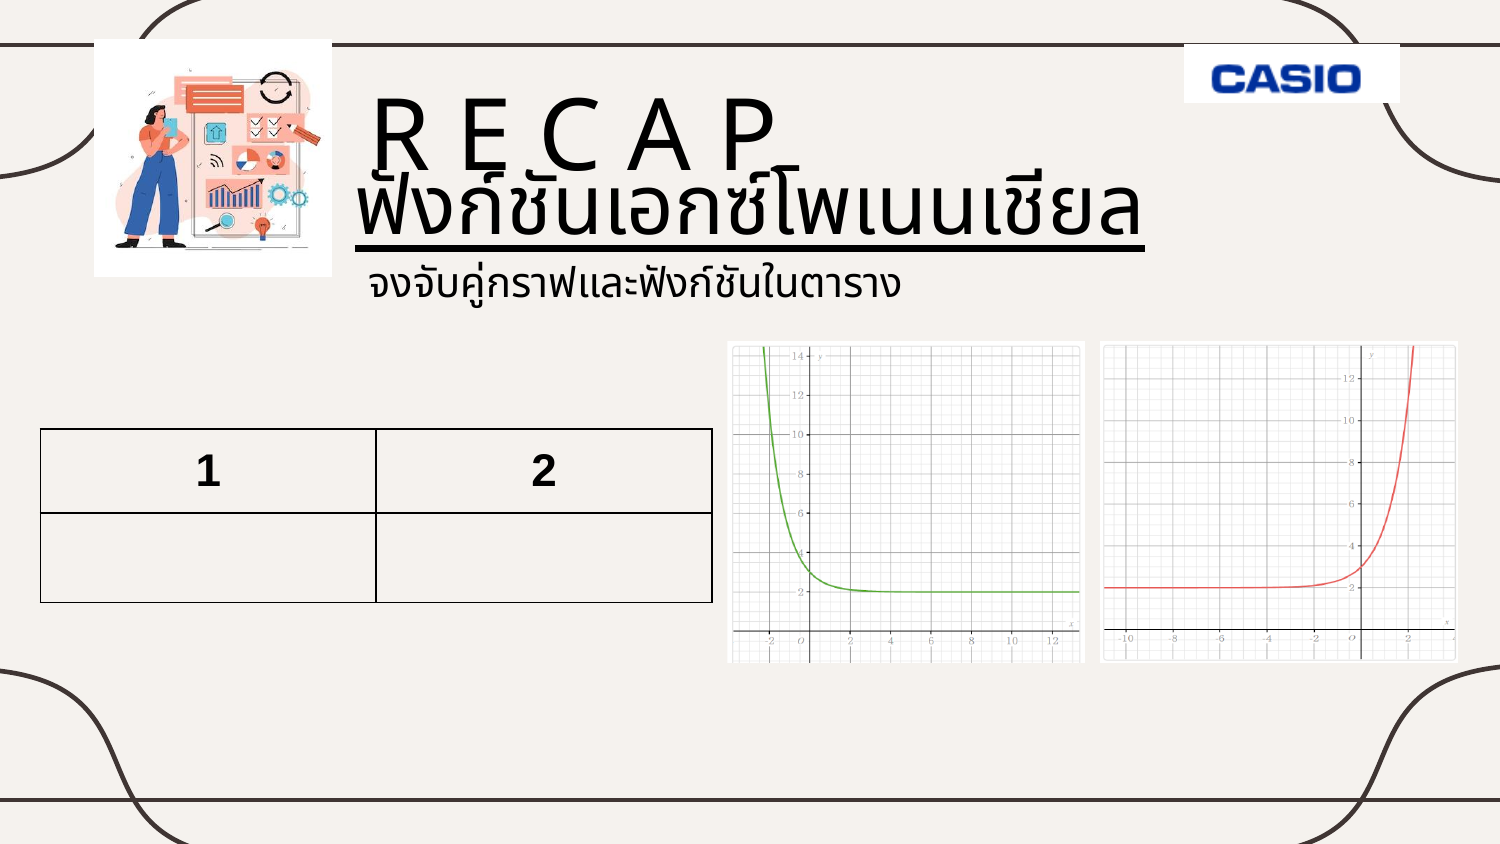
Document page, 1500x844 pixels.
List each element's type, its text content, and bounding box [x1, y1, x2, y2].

picture [94, 39, 332, 277]
title ฟังก์ชันเอกซ์โพเนนเชียล [336, 136, 1383, 231]
text_box R E C A P [353, 0, 939, 176]
picture [1183, 44, 1400, 103]
table_cell [41, 514, 375, 602]
picture [727, 341, 1086, 663]
table_cell [377, 514, 711, 602]
table_header 1 [41, 430, 375, 512]
picture [1100, 341, 1459, 664]
table_header 2 [377, 430, 711, 512]
text_box จงจับคู่กราฟและฟังก์ชันในตาราง [353, 223, 1467, 314]
